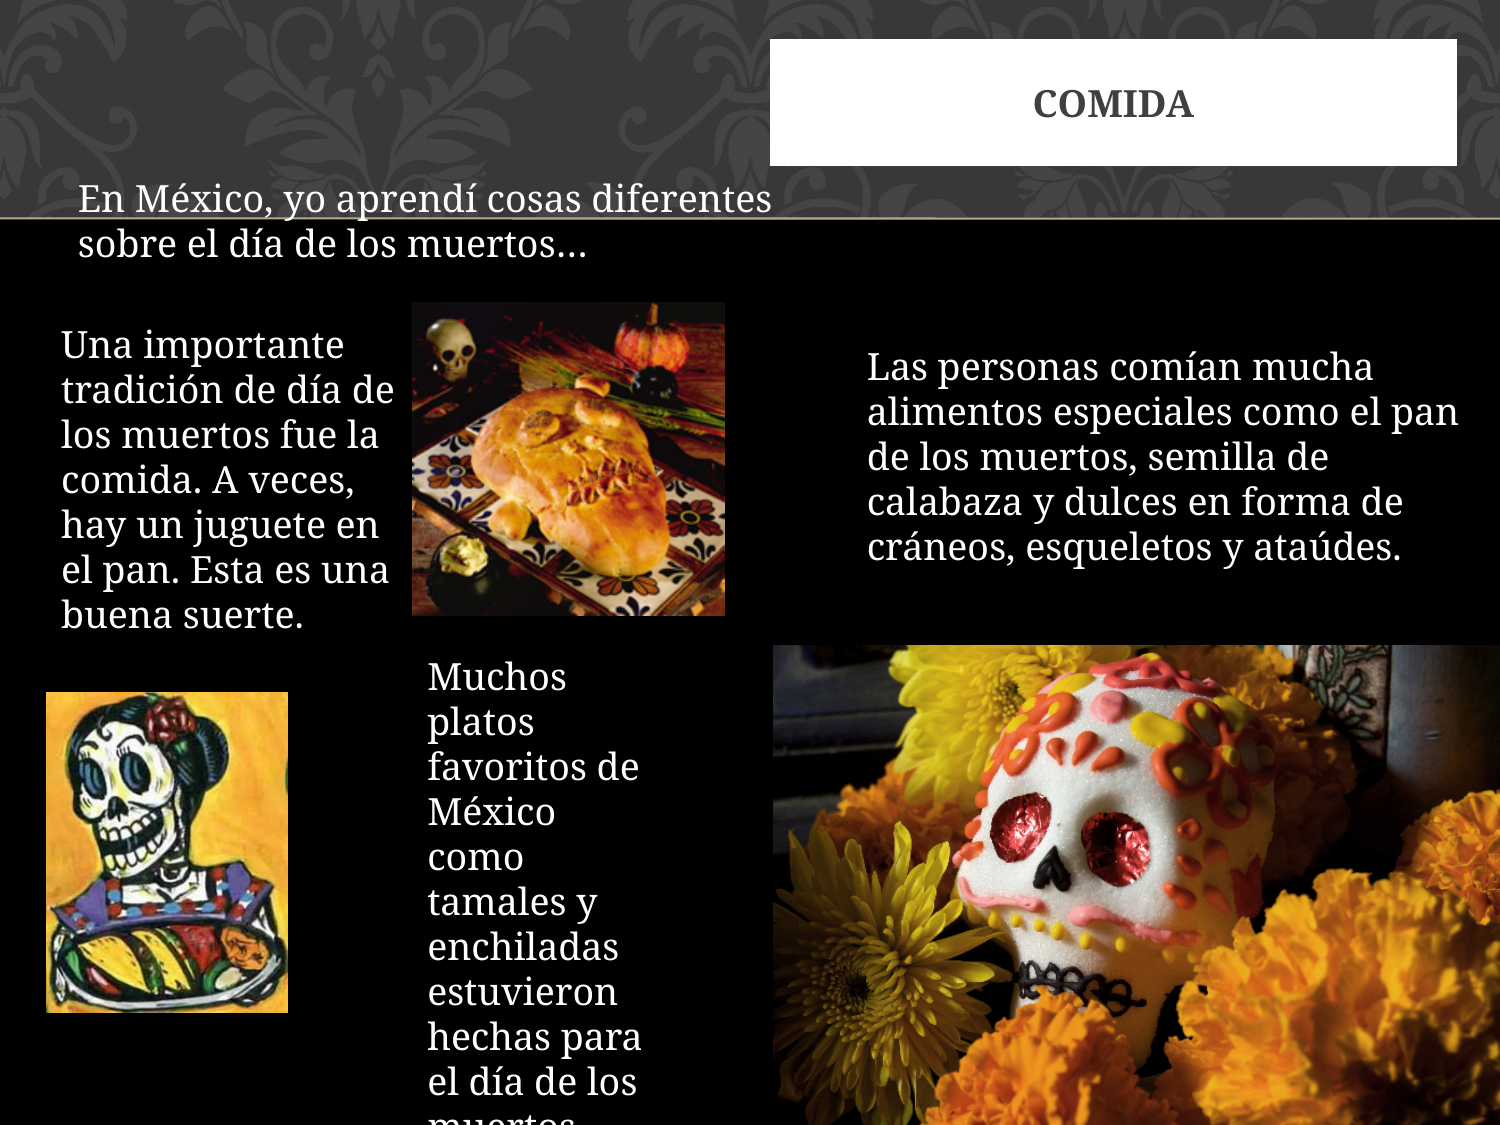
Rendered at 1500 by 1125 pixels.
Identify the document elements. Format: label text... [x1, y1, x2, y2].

text_box Muchos platos favoritos de México como tamales y enchiladas estuvieron hechas para el día de los muertos. [412, 645, 672, 1125]
text_box Las personas comían mucha alimentos especiales como el pan de los muertos, semilla de calabaza y dulces en forma de cráneos, esqueletos y ataúdes. [852, 335, 1500, 620]
text_box En México, yo aprendí cosas diferentes sobre el día de los muertos… [63, 167, 840, 318]
picture [46, 692, 288, 1013]
picture [773, 644, 1500, 1125]
text_box Una importante tradición de día de los muertos fue la comida. A veces, hay un juguete en el pan. Esta es una buena suerte. [46, 313, 413, 734]
title Comida [770, 39, 1457, 166]
picture [412, 302, 726, 616]
